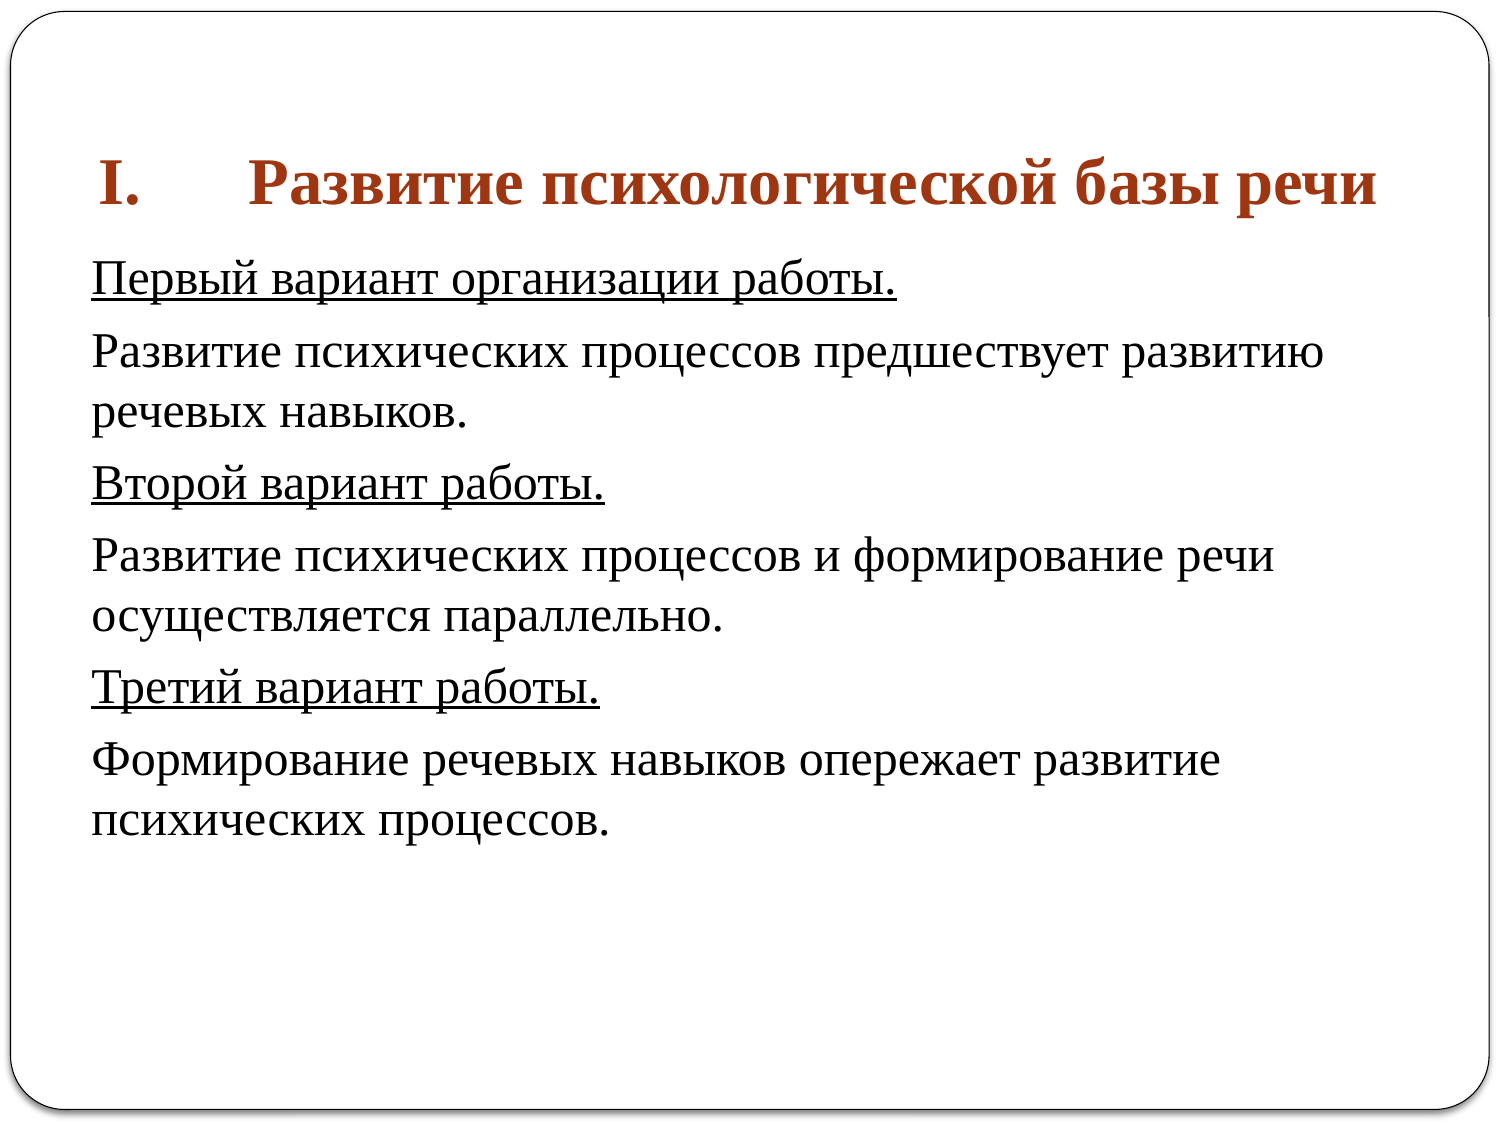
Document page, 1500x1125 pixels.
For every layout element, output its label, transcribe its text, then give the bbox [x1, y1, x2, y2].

list Первый вариант организации работы. Развитие психических процессов предшествует развитию речевых навыков. Второй вариант работы. Развитие психических процессов и формирование речи осуществляется параллельно. Третий вариант работы. Формирование речевых навыков опережает развитие психических процессов. [76, 237, 1425, 988]
title I. Развитие психологической базы речи [53, 45, 1425, 233]
